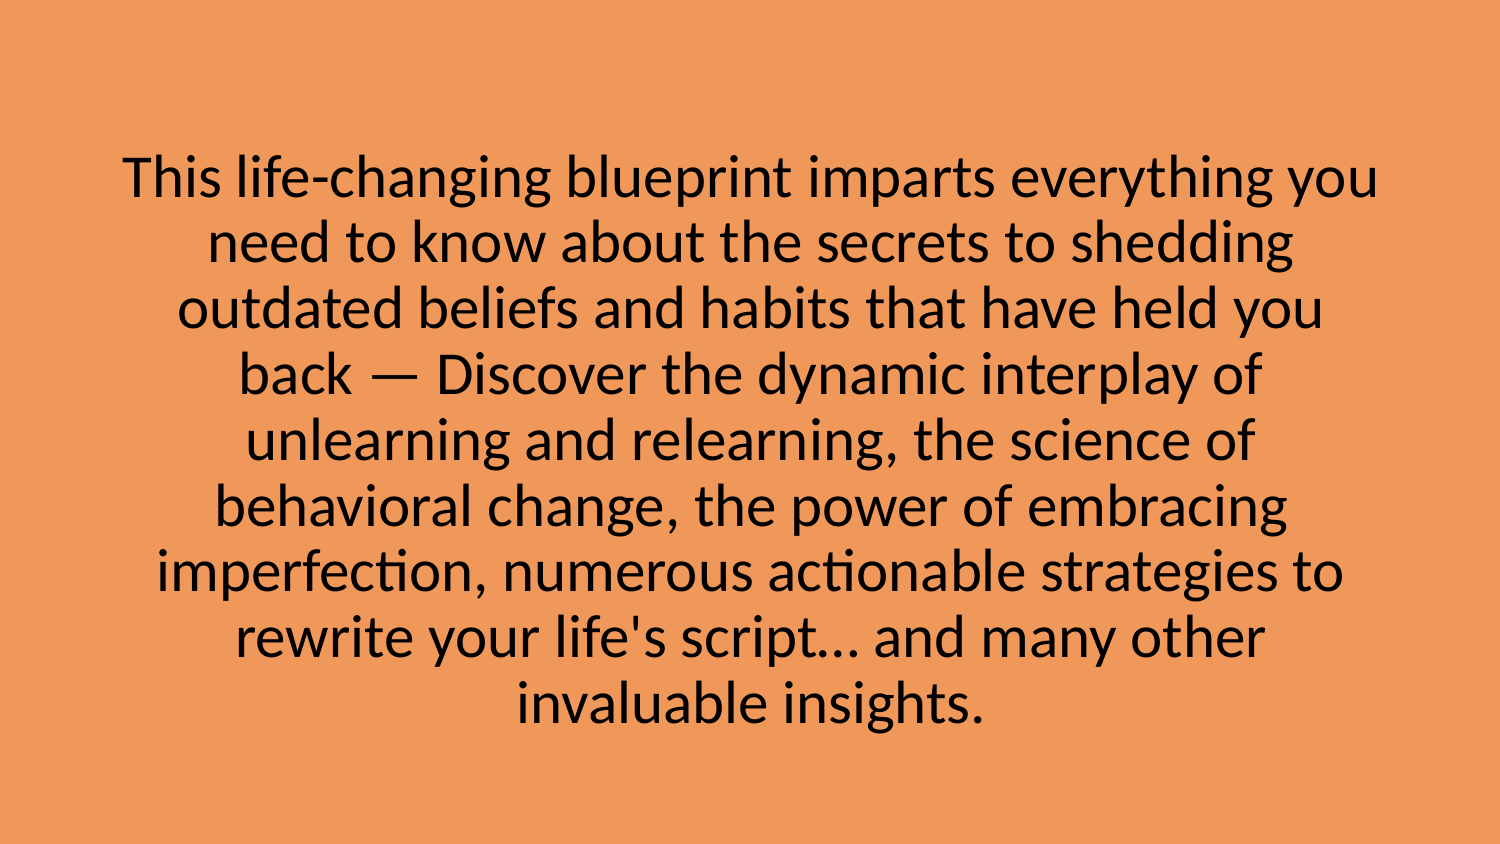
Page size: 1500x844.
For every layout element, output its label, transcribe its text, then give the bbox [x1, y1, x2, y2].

list This life-changing blueprint imparts everything you need to know about the secrets to shedding outdated beliefs and habits that have held you back — Discover the dynamic interplay of unlearning and relearning, the science of behavioral change, the power of embracing imperfection, numerous actionable strategies to rewrite your life's script… and many other invaluable insights. [99, 137, 1403, 279]
